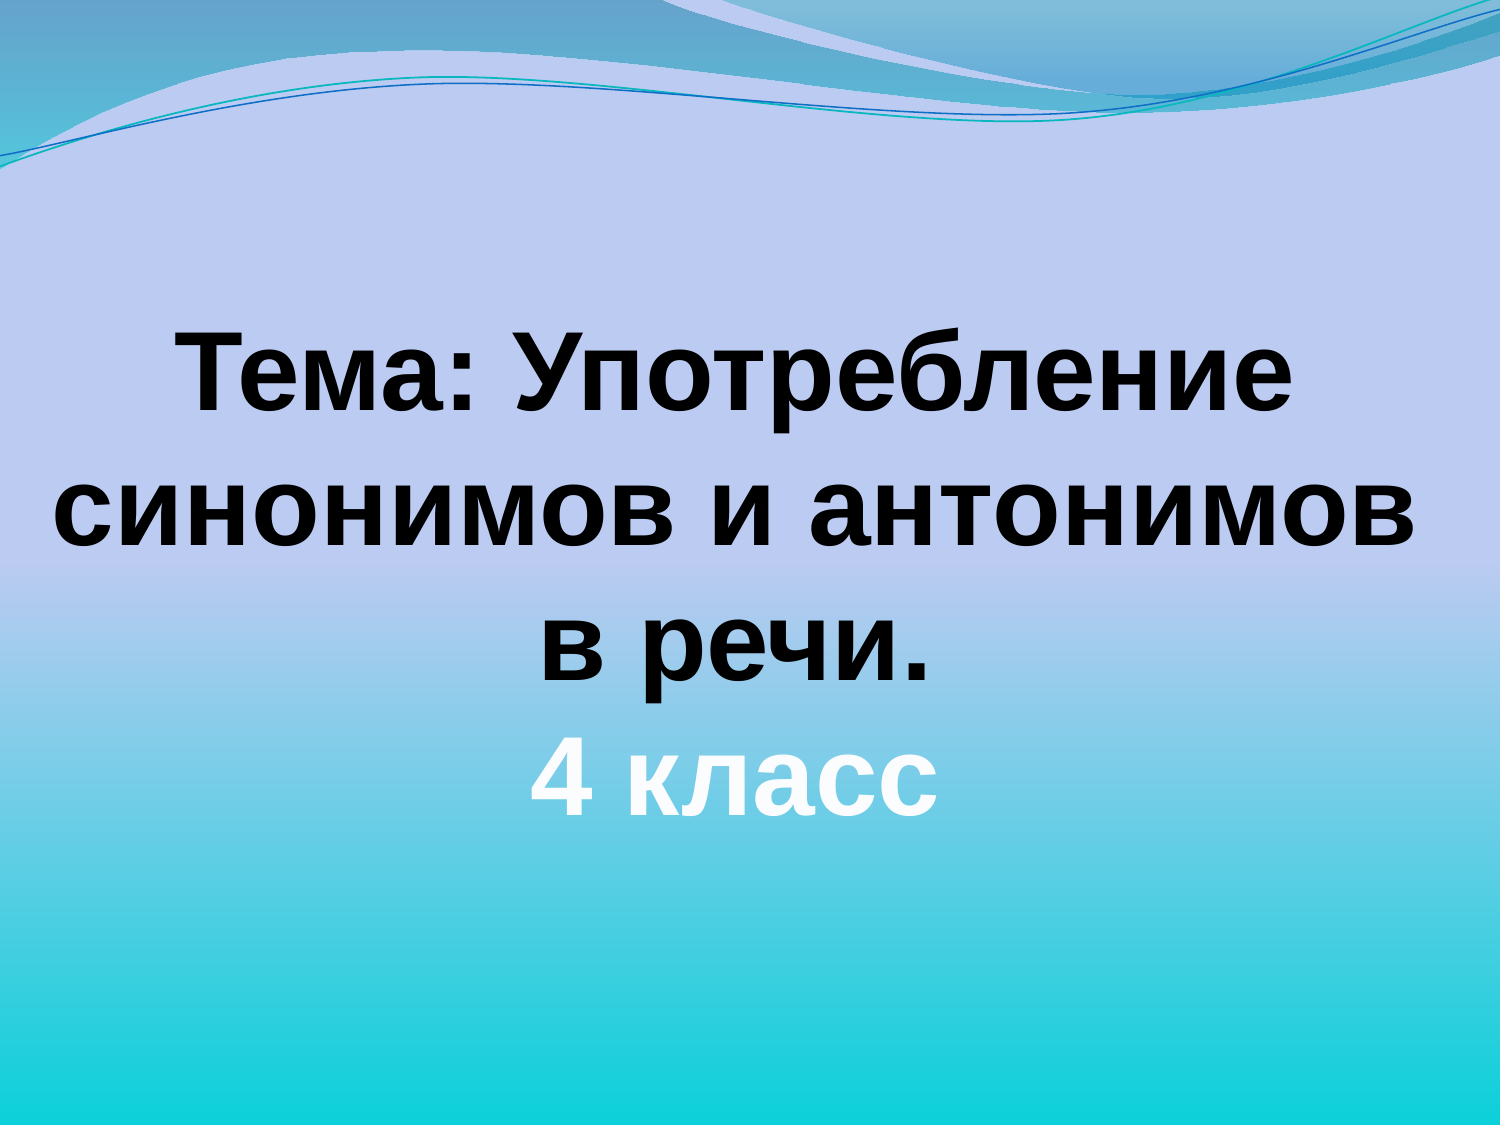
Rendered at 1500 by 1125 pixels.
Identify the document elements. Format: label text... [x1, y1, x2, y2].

text_box Тема: Употребление синонимов и антонимов в речи. 4 класс [0, 290, 1471, 846]
